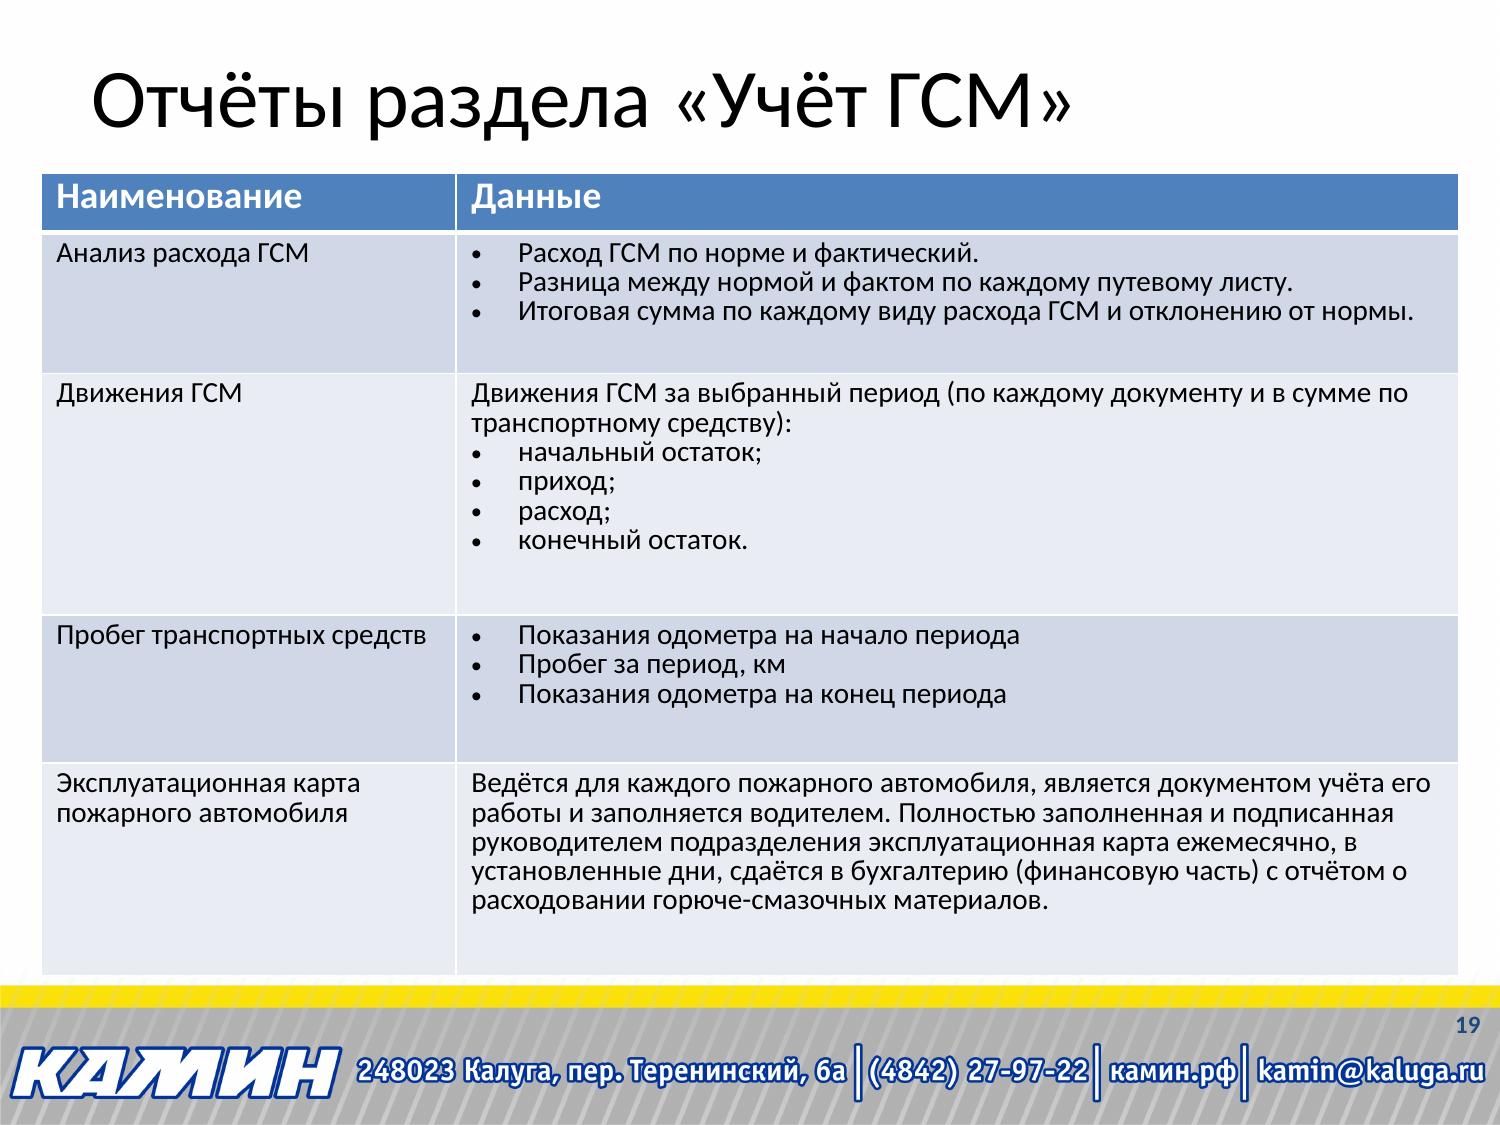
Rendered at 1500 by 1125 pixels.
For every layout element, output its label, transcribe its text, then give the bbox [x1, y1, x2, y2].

table_header Данные [457, 174, 1458, 230]
title Отчёты раздела «Учёт ГСМ» [76, 0, 1392, 172]
table_cell Движения ГСМ [42, 374, 455, 614]
picture [0, 0, 1500, 1125]
table_cell Движения ГСМ за выбранный период (по каждому документу и в сумме по транспортному средству): начальный остаток; приход; расход; конечный остаток. [457, 374, 1458, 614]
table_cell Эксплуатационная карта пожарного автомобиля [42, 764, 455, 975]
table_cell Ведётся для каждого пожарного автомобиля, является документом учёта его работы и заполняется водителем. Полностью заполненная и подписанная руководителем подразделения эксплуатационная карта ежемесячно, в установленные дни, сдаётся в бухгалтерию (финансовую часть) с отчётом о расходовании горюче-смазочных материалов. [457, 764, 1458, 975]
table_cell Показания одометра на начало периода Пробег за период, км Показания одометра на конец периода [457, 616, 1458, 762]
table_cell Анализ расхода ГСМ [42, 235, 455, 373]
table_cell Пробег транспортных средств [42, 616, 455, 762]
slide_number 19 [1145, 993, 1496, 1053]
table_header Наименование [42, 174, 455, 230]
table_cell Расход ГСМ по норме и фактический. Разница между нормой и фактом по каждому путевому листу. Итоговая сумма по каждому виду расхода ГСМ и отклонению от нормы. [457, 235, 1458, 373]
